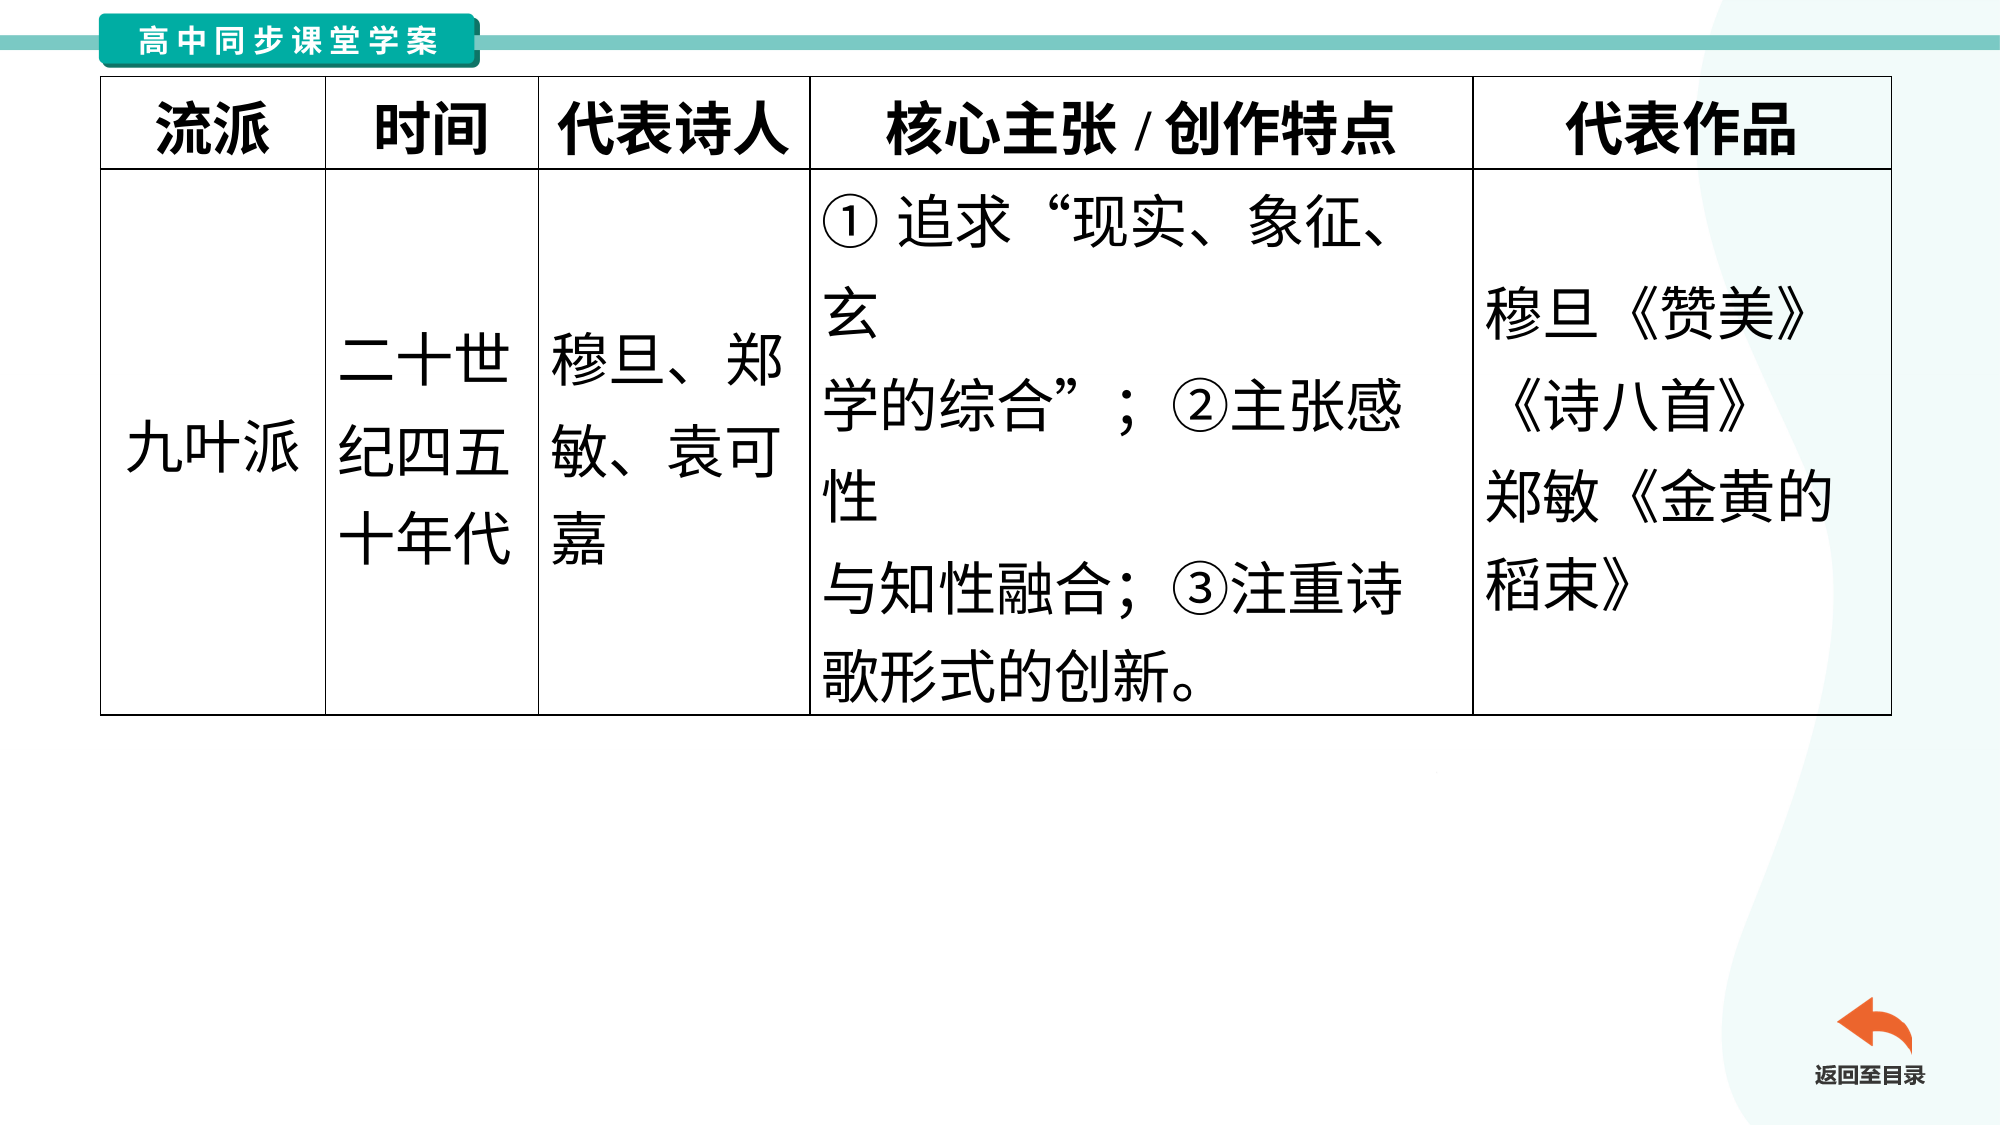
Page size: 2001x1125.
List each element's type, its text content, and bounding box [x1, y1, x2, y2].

table_cell ①追求“现实、象征、玄 学的综合”；②主张感性 与知性融合；③注重诗 歌形式的创新。 [811, 170, 1472, 714]
table_cell 九叶派 [101, 170, 325, 714]
table_cell 穆旦《赞美》 《诗八首》 郑敏《金黄的 稻束》 [1474, 170, 1891, 714]
table_cell 穆旦、郑 敏、袁可 嘉 [539, 170, 809, 714]
picture [0, 0, 2000, 1125]
table_header 流派 [101, 77, 325, 168]
table_header 代表诗人 [539, 77, 809, 168]
table_header 代表作品 [1474, 77, 1891, 168]
table_header 时间 [326, 77, 538, 168]
table_header 核心主张/创作特点 [811, 77, 1472, 168]
table_cell 二十世 纪四五 十年代 [326, 170, 538, 714]
